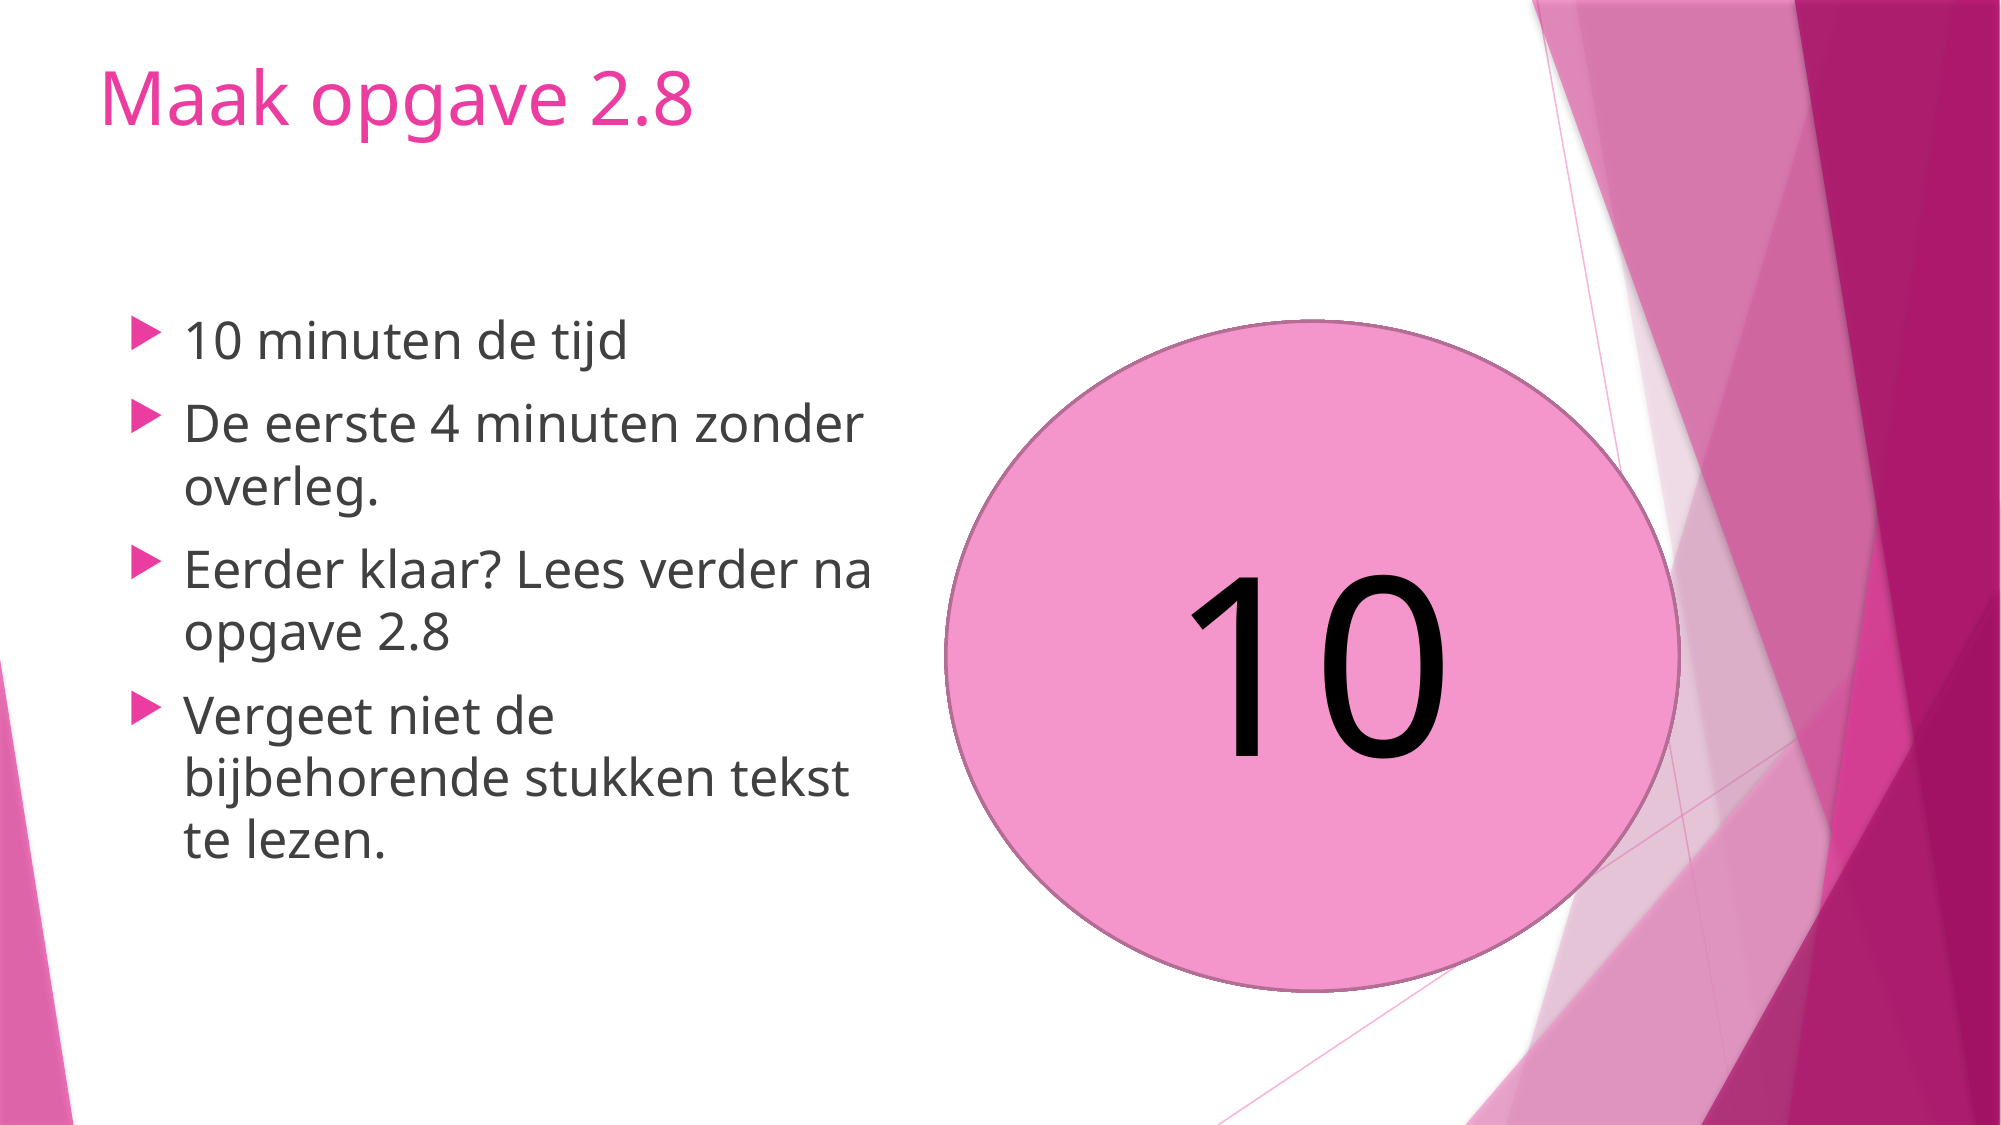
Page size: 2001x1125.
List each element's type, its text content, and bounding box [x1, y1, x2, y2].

title Maak opgave 2.8 [83, 42, 1494, 260]
list 10 minuten de tijd De eerste 4 minuten zonder overleg. Eerder klaar? Lees verder na opgave 2.8 Vergeet niet de bijbehorende stukken tekst te lezen. [112, 299, 896, 992]
text_box 10 [944, 319, 1681, 993]
